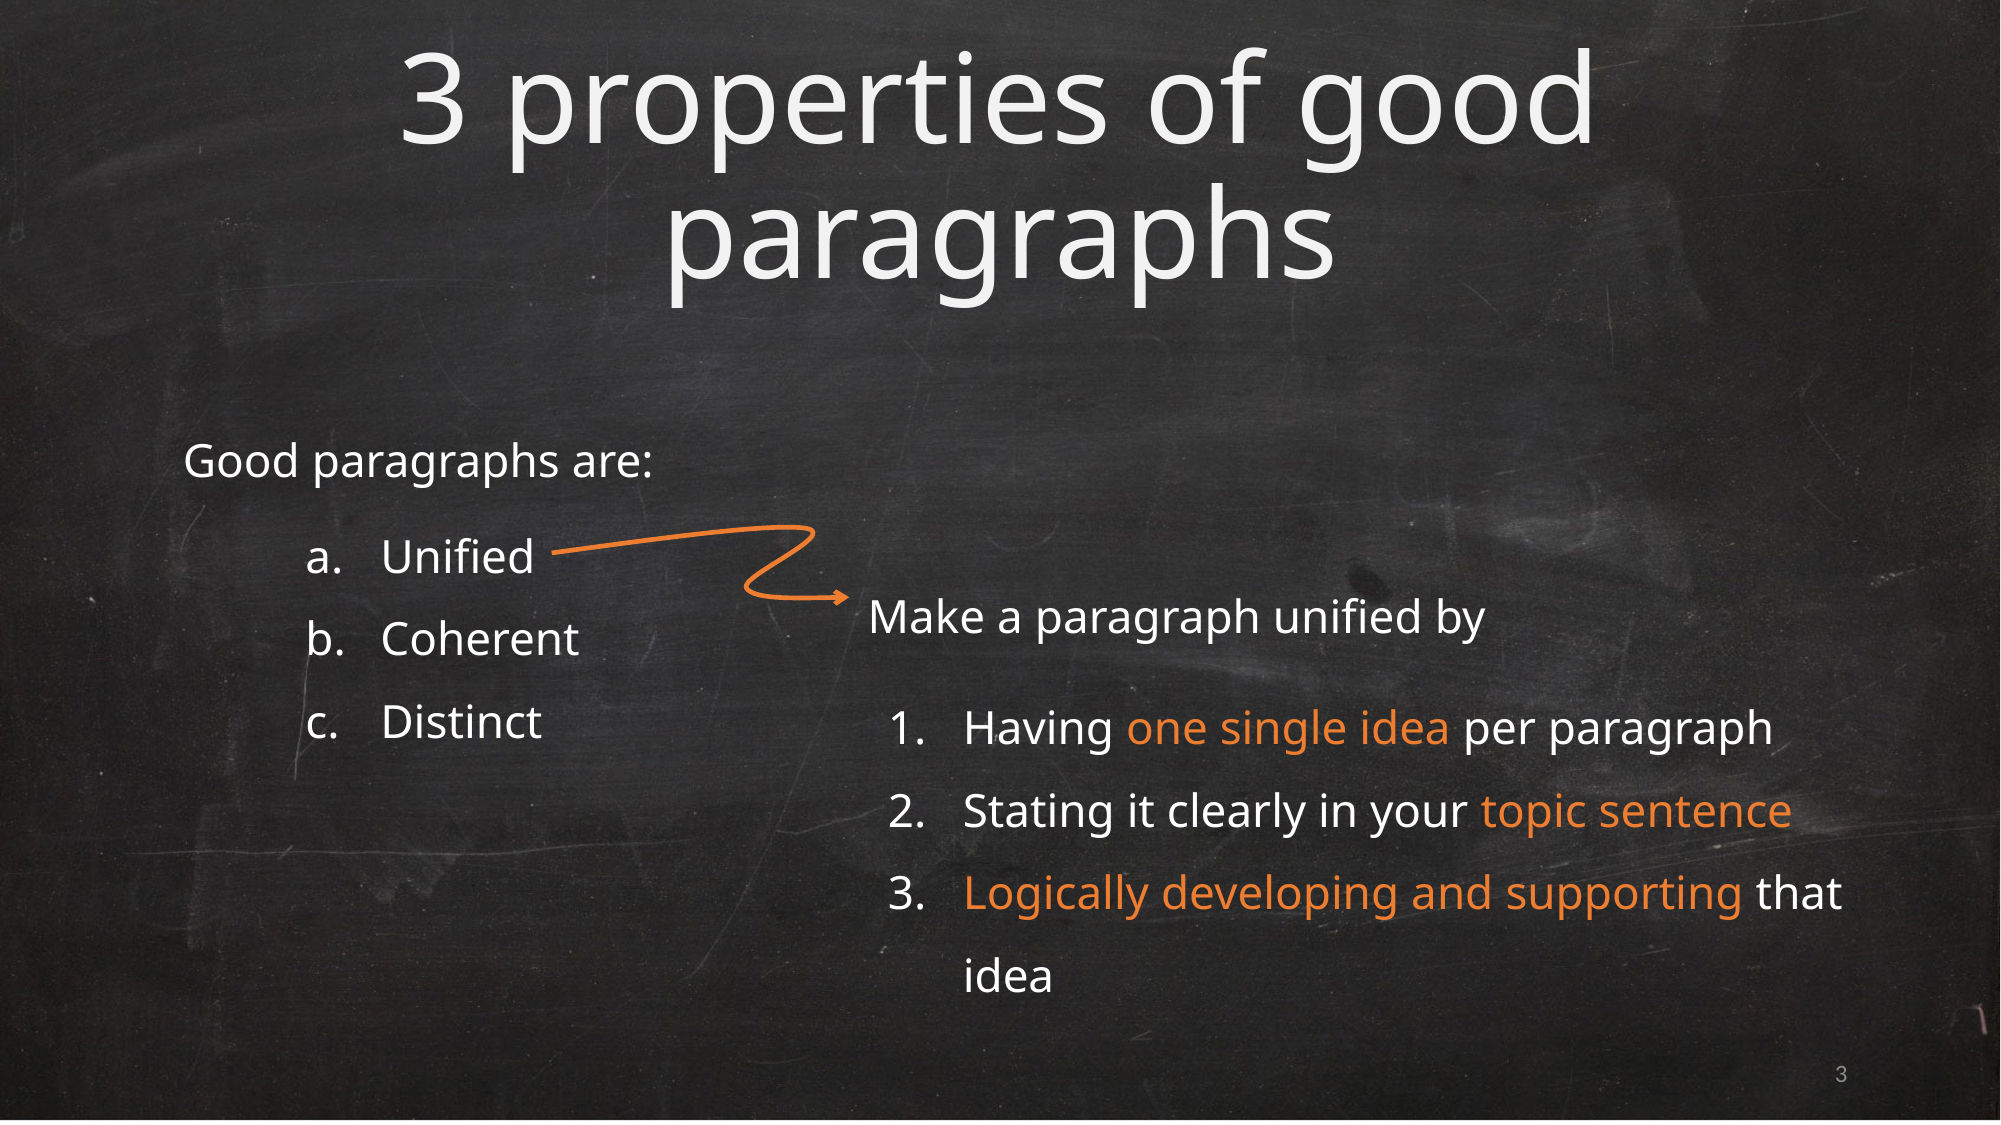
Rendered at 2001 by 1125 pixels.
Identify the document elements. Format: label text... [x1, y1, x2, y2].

text_box Having one single idea per paragraph Stating it clearly in your topic sentence Logically developing and supporting that idea [873, 664, 1940, 1009]
title 3 properties of good paragraphs [60, 28, 1940, 314]
text_box Unified Coherent Distinct [290, 492, 760, 755]
text_box [551, 527, 850, 605]
text_box Make a paragraph unified by [852, 552, 1541, 650]
picture [0, 0, 2001, 1125]
slide_number 3 [1412, 1042, 1863, 1103]
text_box Good paragraphs are: [168, 396, 1056, 494]
